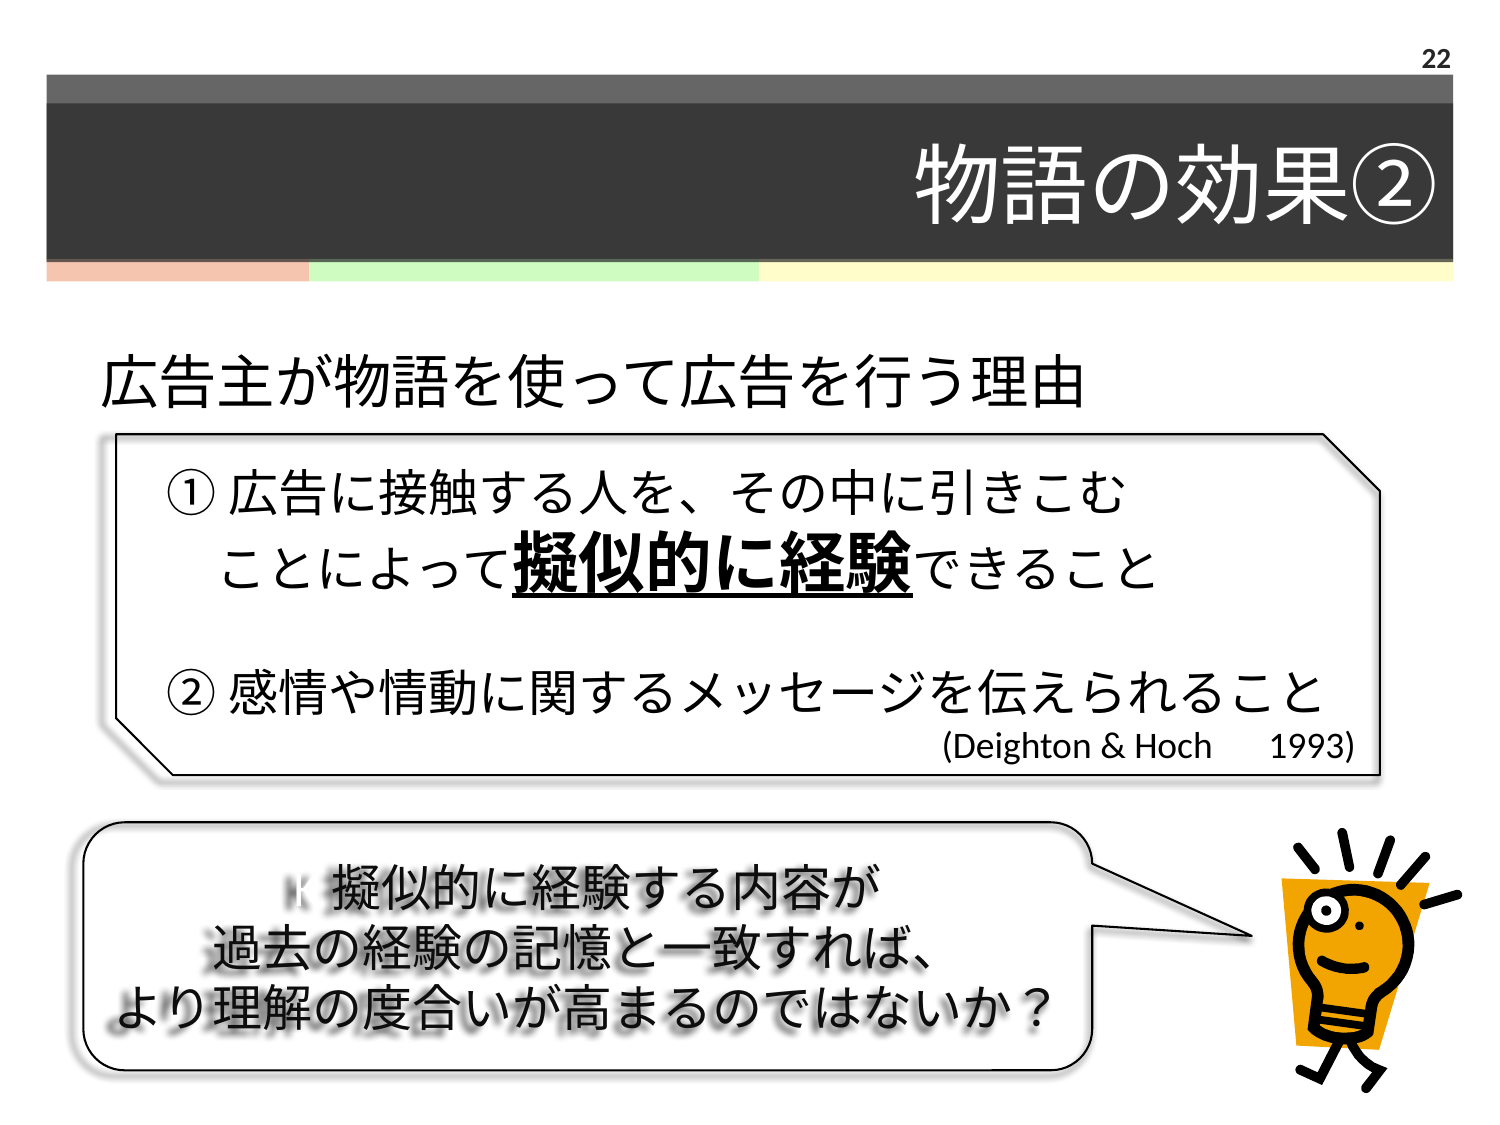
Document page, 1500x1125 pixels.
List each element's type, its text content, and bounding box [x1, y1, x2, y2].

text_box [115, 433, 1381, 820]
text_box 広告主が物語を使って広告を行う理由 [85, 338, 1125, 423]
slide_number 22 [1362, 27, 1467, 87]
title 物語の効果② [46, 103, 1454, 263]
text_box K擬似的に経験する内容が 過去の経験の記憶と一致すれば、 より理解の度合いが高まるのではないか？ [82, 831, 1253, 1072]
picture [1280, 826, 1464, 1094]
